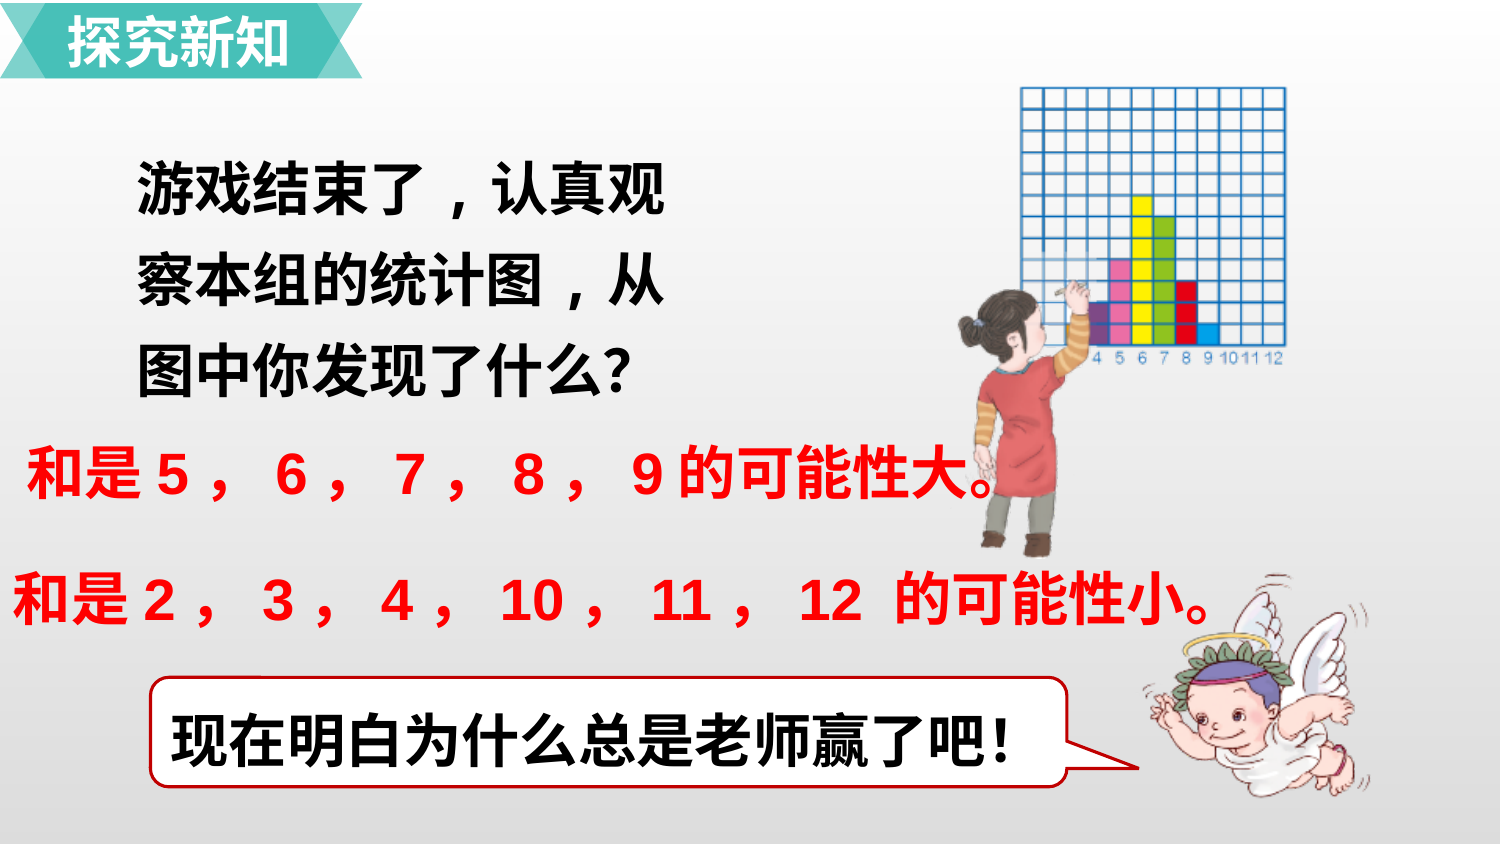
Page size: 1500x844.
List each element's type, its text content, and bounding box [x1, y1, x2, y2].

text_box 和是5，6，7，8，9的可能性大。 [11, 414, 950, 514]
text_box 和是2，3，4，10，11，12 的可能性小。 [0, 540, 1258, 640]
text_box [0, 0, 363, 84]
text_box 游戏结束了,认真观察本组的统计图,从图中你发现了什么？ [121, 123, 719, 412]
picture [950, 86, 1317, 559]
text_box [150, 570, 1386, 803]
